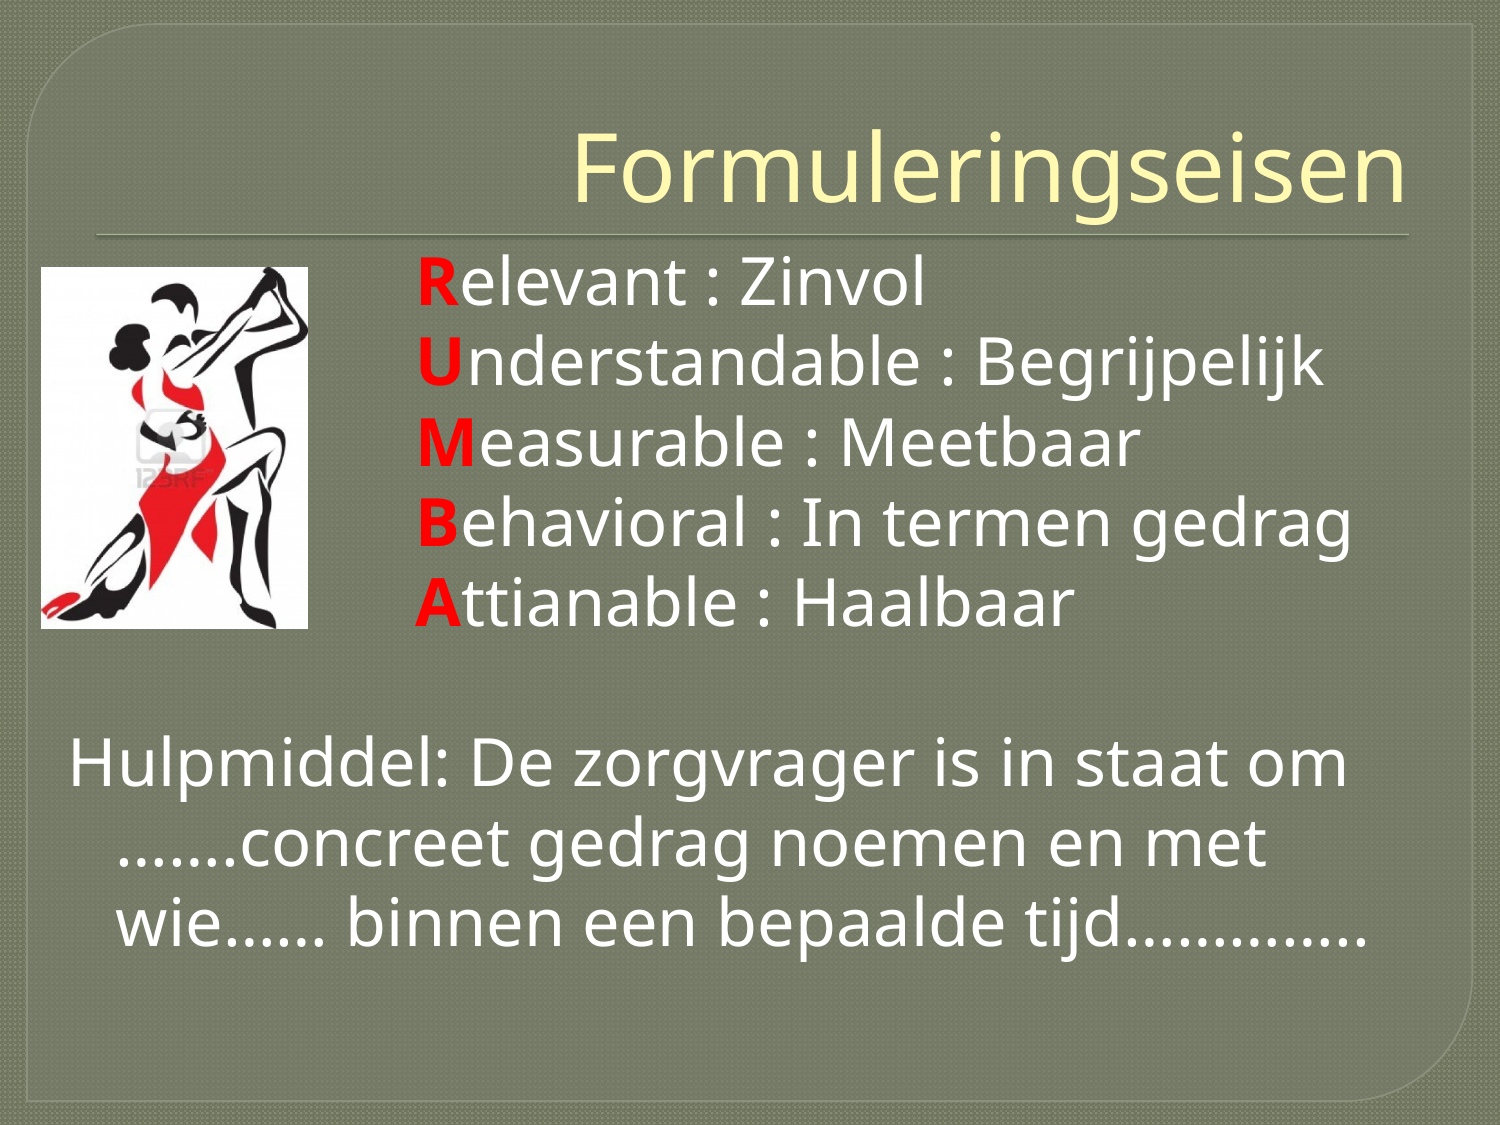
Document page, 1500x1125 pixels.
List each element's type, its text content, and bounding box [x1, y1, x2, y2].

title Formuleringseisen [75, 41, 1425, 230]
picture [41, 266, 309, 630]
list Relevant : Zinvol Understandable : Begrijpelijk Measurable : Meetbaar Behavioral : In termen gedrag Attianable : Haalbaar Hulpmiddel: De zorgvrager is in staat om …….concreet gedrag noemen en met wie…… binnen een bepaalde tijd………….. [53, 231, 1404, 1059]
